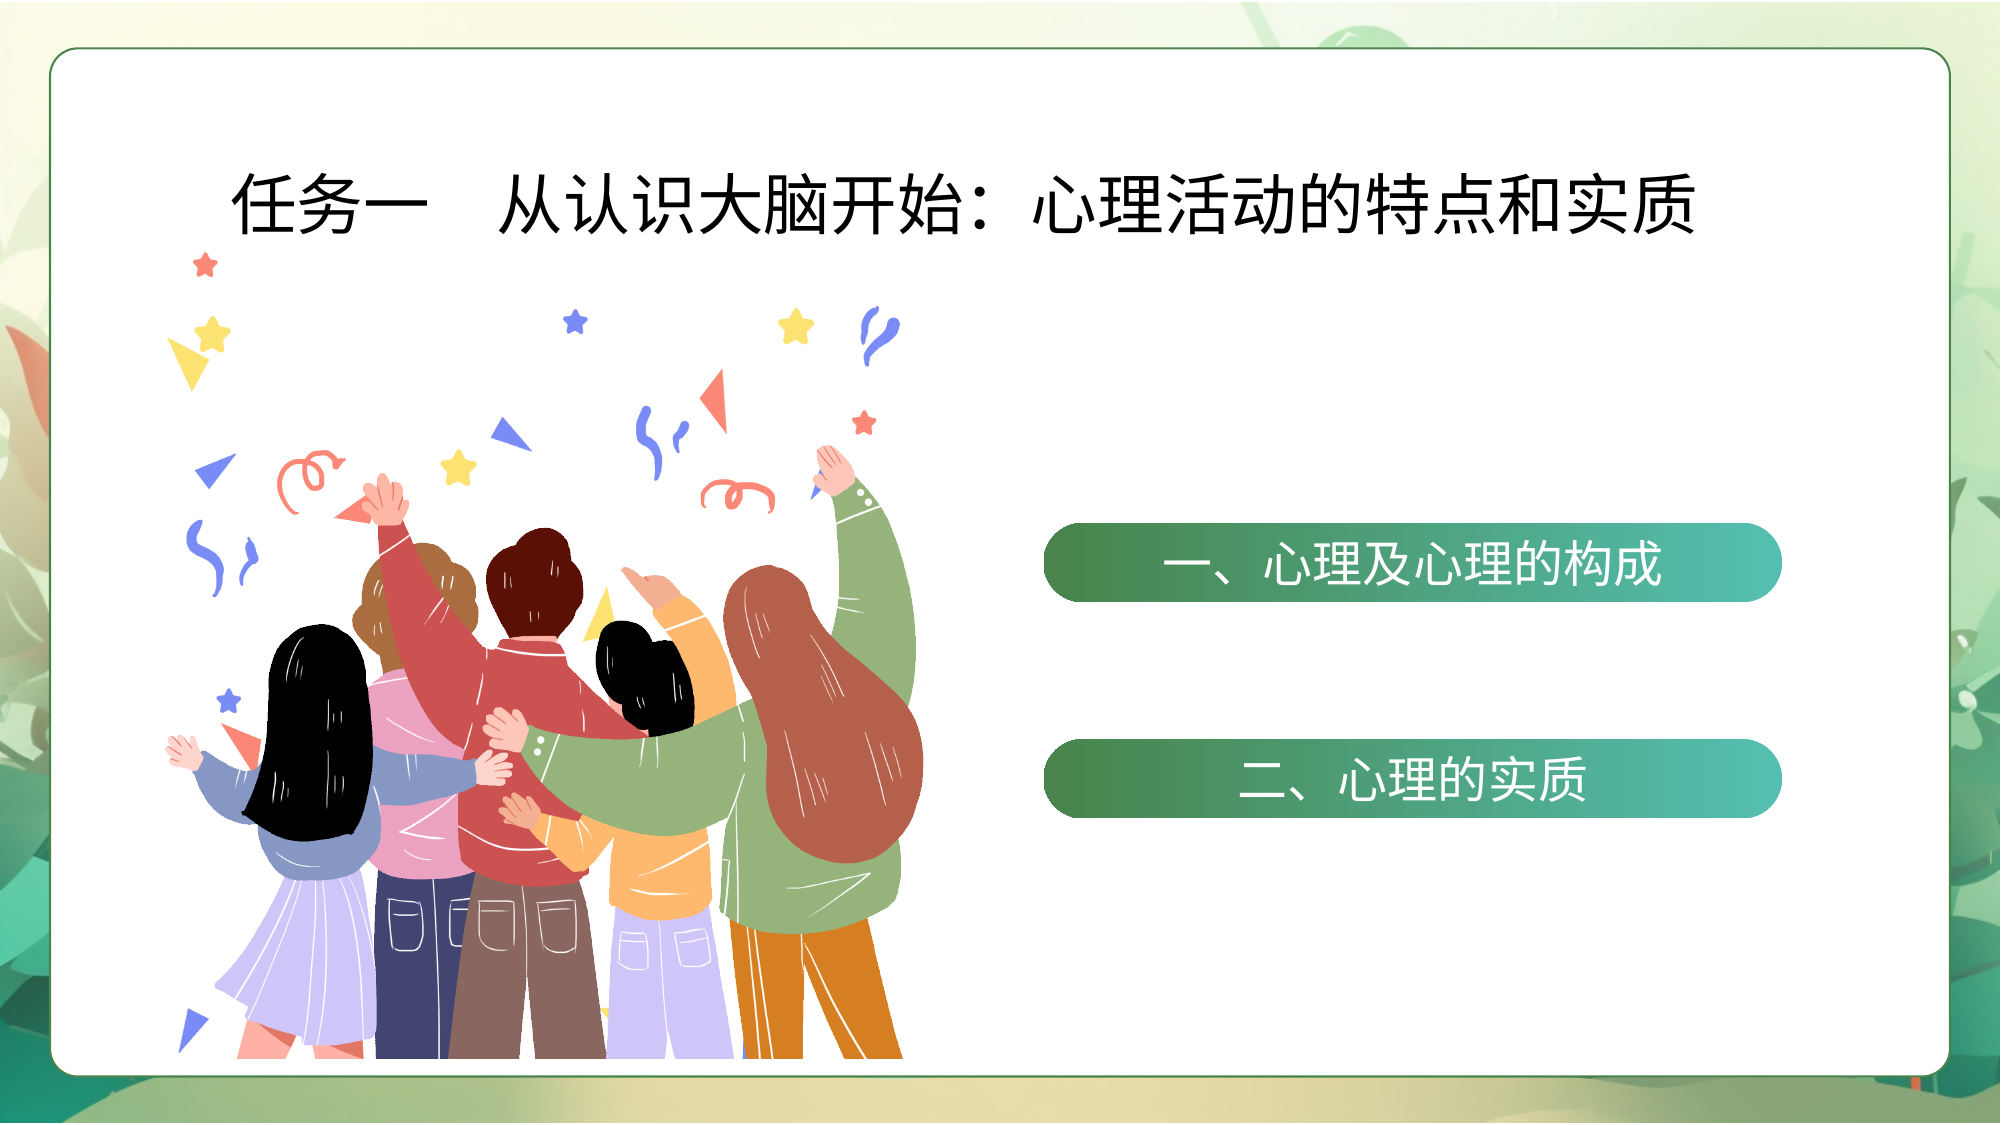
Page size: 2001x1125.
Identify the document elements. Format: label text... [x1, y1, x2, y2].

text_box 一、心理及心理的构成 [1042, 521, 1784, 604]
text_box 二、心理的实质 [1042, 738, 1784, 820]
text_box 任务一 从认识大脑开始：心理活动的特点和实质 [169, 155, 1759, 251]
picture [0, 2, 2000, 1123]
